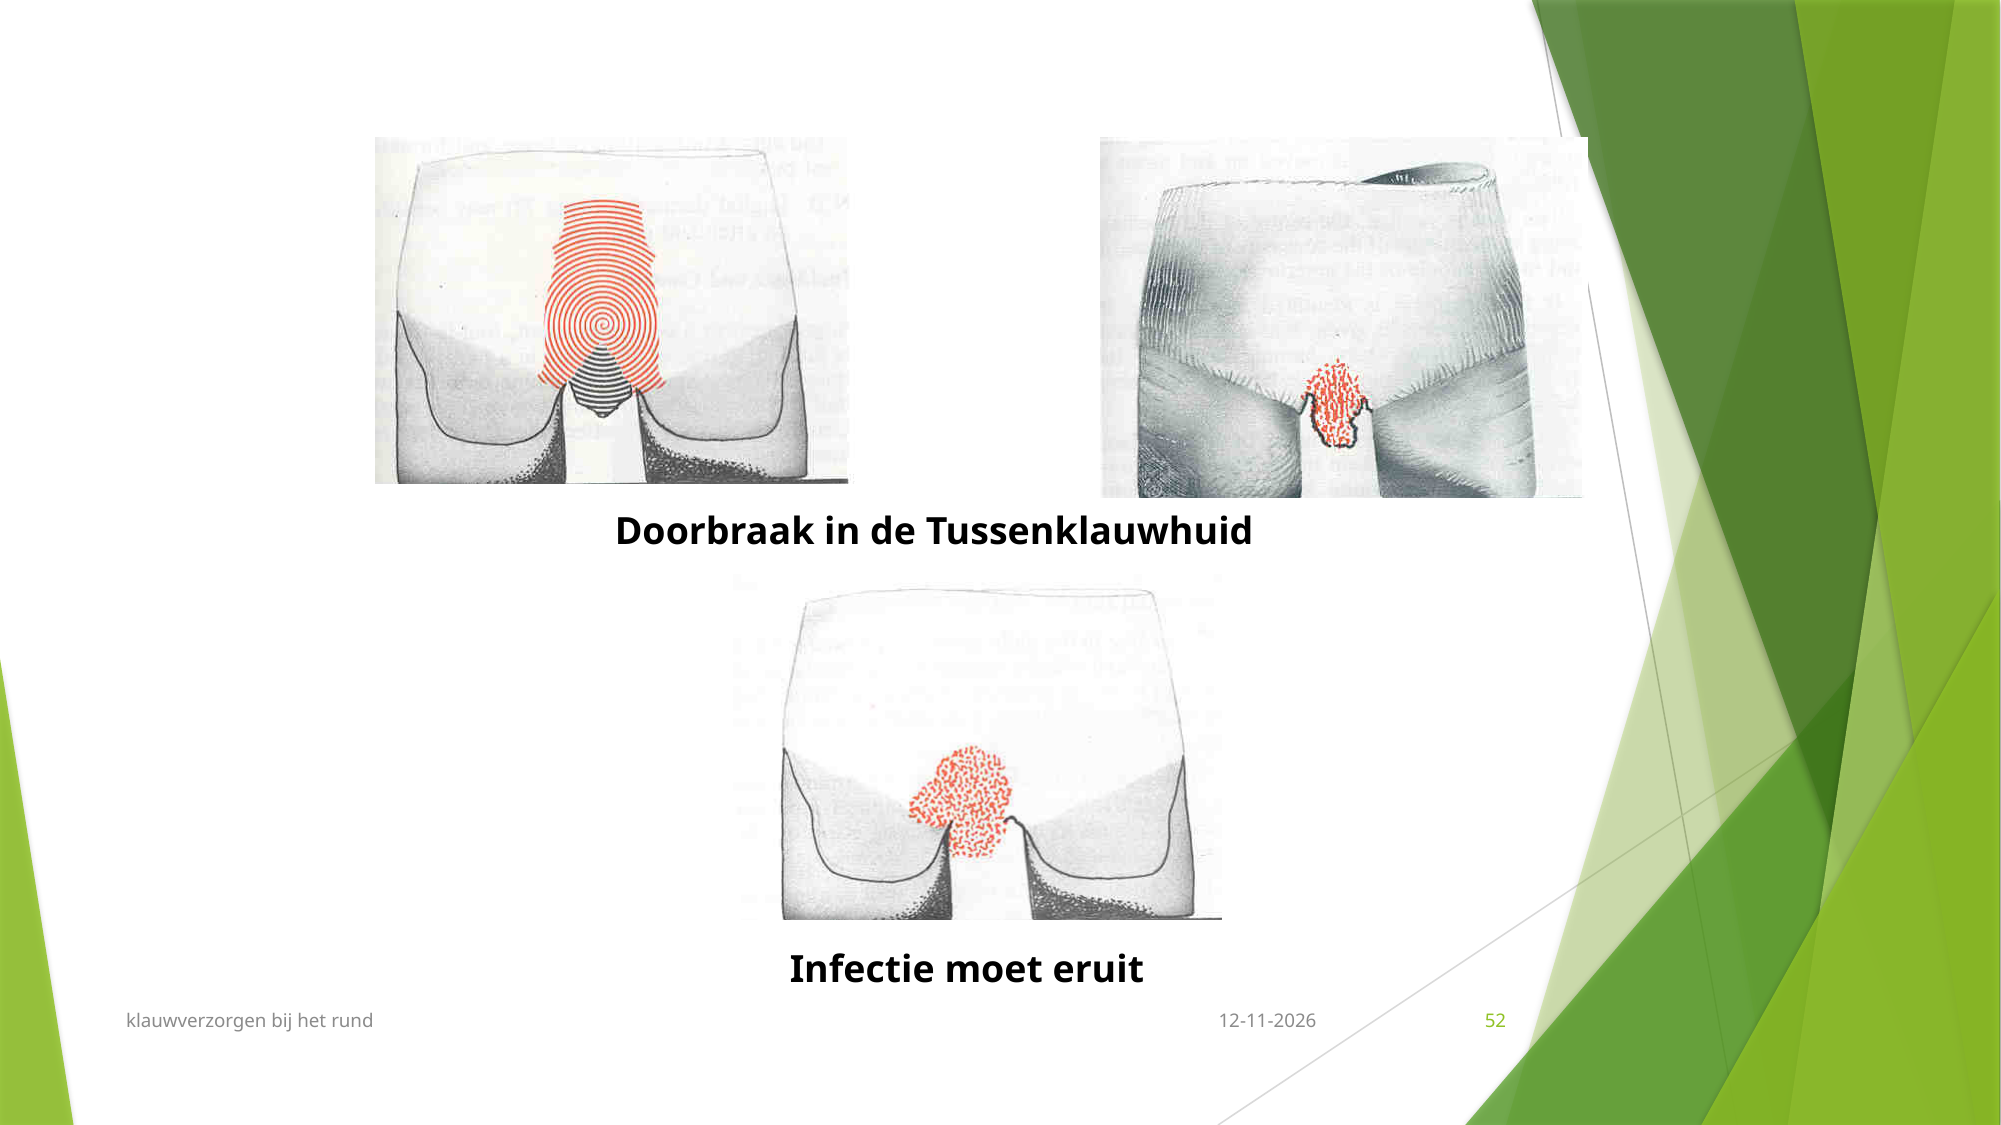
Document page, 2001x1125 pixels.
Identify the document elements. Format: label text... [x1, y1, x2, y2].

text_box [374, 136, 1751, 562]
footer klauwverzorgen bij het rund [111, 991, 1145, 1051]
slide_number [1181, 991, 1332, 1051]
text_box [724, 574, 1276, 999]
slide_number 52 [1409, 991, 1522, 1051]
